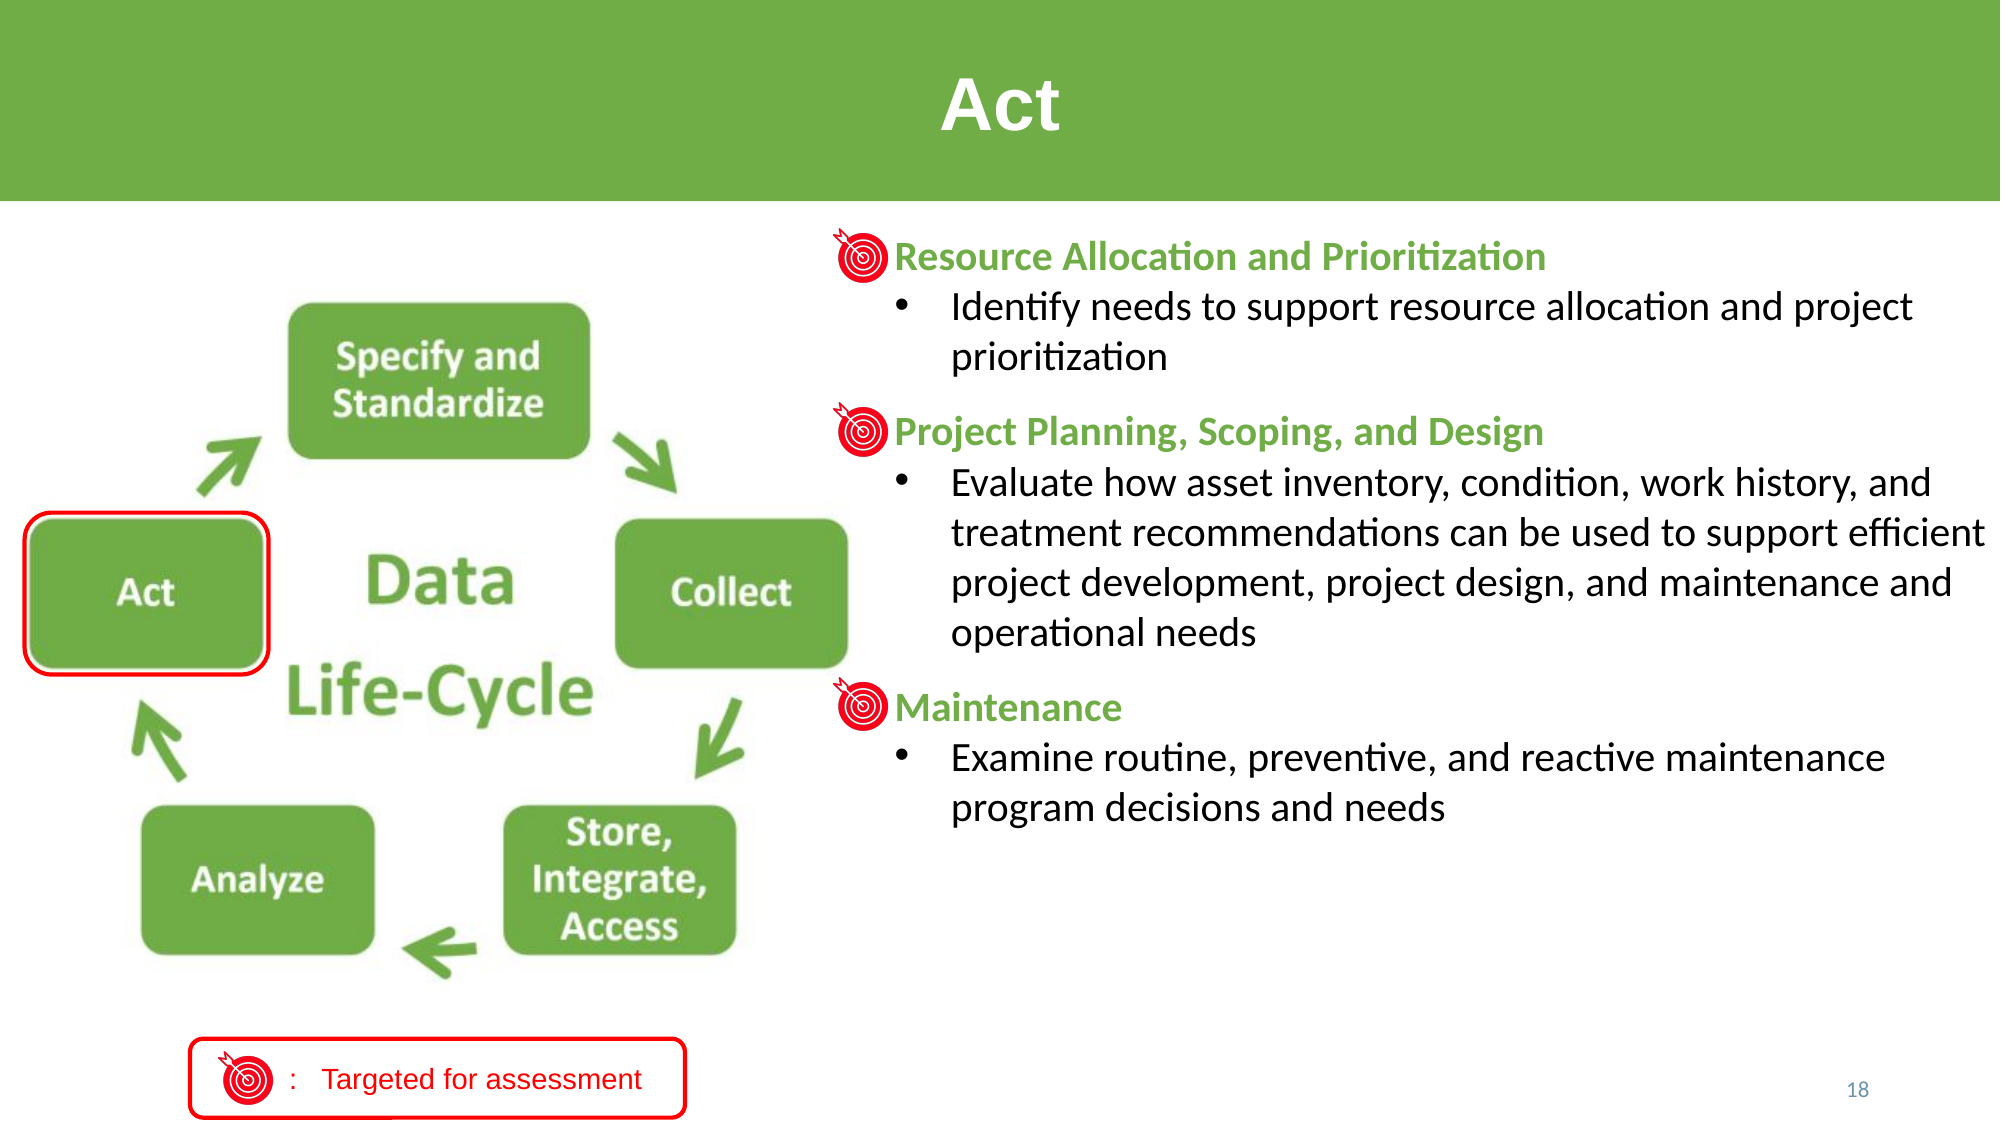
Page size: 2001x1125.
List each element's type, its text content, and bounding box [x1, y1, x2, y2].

title Act [0, 0, 2000, 202]
picture [3, 288, 889, 1007]
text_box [189, 1038, 686, 1118]
picture [832, 227, 889, 284]
text_box Resource Allocation and Prioritization Identify needs to support resource allocation and project prioritization Project Planning, Scoping, and Design Evaluate how asset inventory, condition, work history, and treatment recommendations can be used to support efficient project development, project design, and maintenance and operational needs Maintenance Examine routine, preventive, and reactive maintenance program decisions and needs [894, 229, 1988, 830]
text_box 18 [1715, 1066, 2000, 1111]
